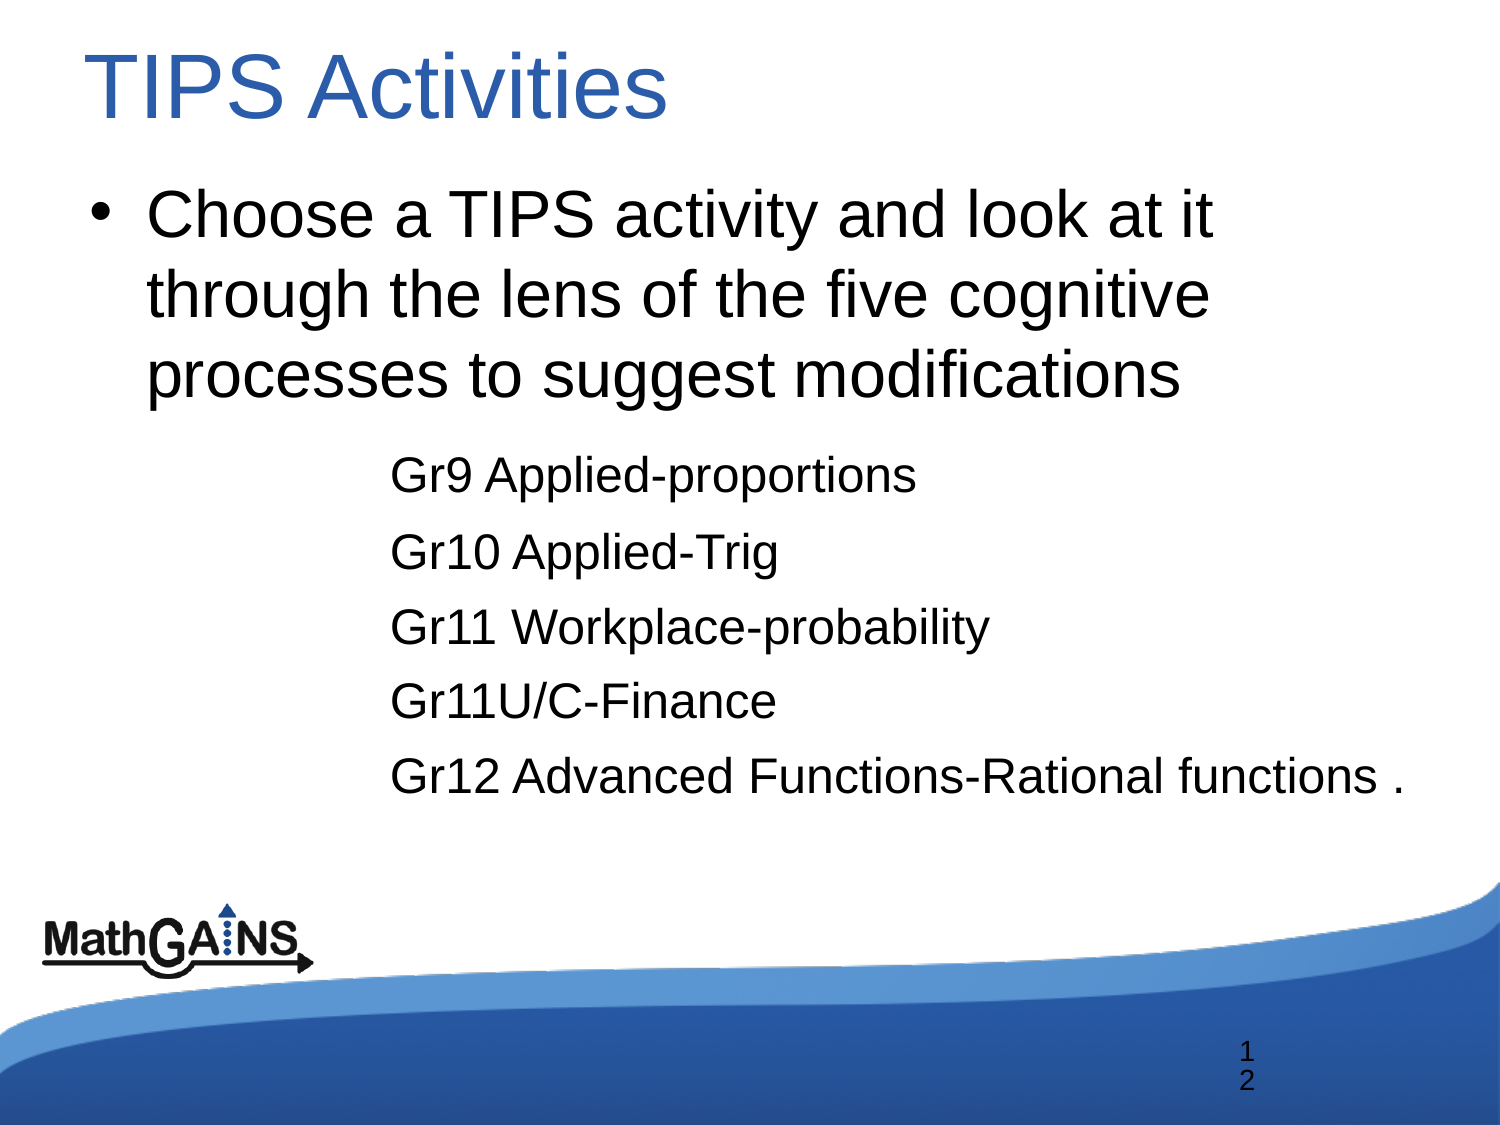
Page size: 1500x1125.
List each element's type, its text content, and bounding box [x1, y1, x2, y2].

title TIPS Activities [75, 14, 1425, 150]
slide_number 12 [1223, 1023, 1277, 1075]
picture [0, 878, 1500, 1125]
list Choose a TIPS activity and look at it through the lens of the five cognitive processes to suggest modifications Gr9 Applied-proportions Gr10 Applied-Trig Gr11 Workplace-probability Gr11U/C-Finance Gr12 Advanced Functions-Rational functions . [75, 162, 1425, 1025]
